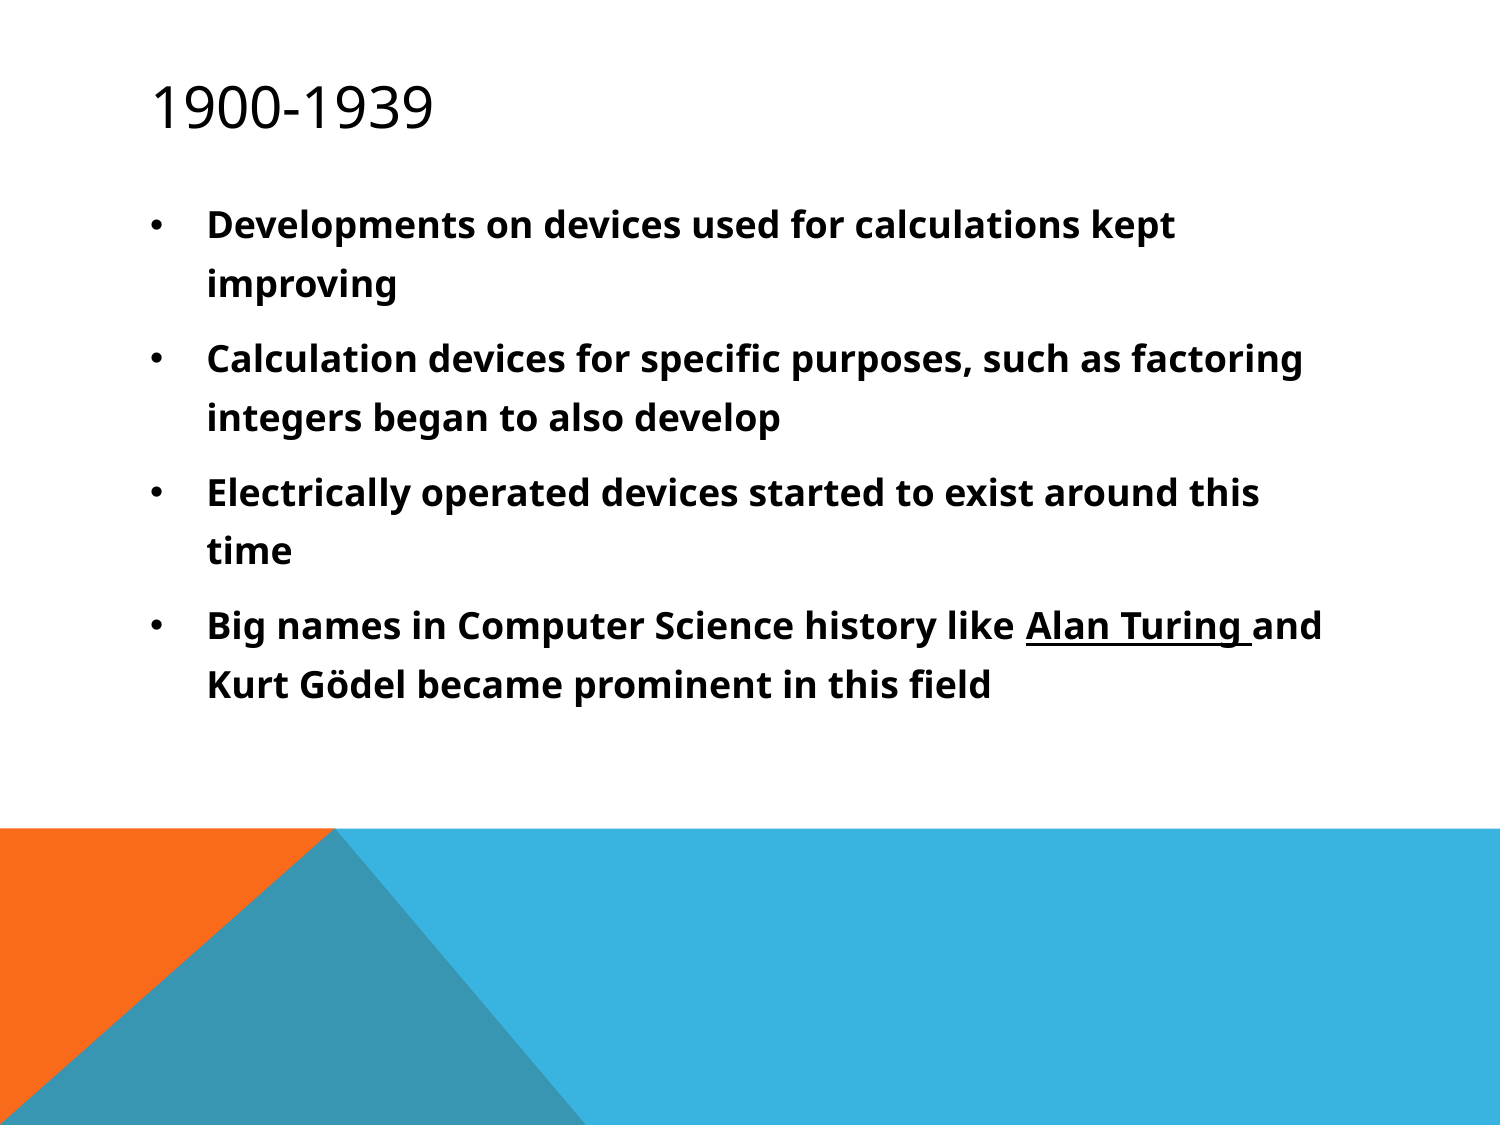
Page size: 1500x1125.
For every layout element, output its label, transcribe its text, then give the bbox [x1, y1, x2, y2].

list Developments on devices used for calculations kept improving Calculation devices for specific purposes, such as factoring integers began to also develop Electrically operated devices started to exist around this time Big names in Computer Science history like Alan Turing and Kurt Gödel became prominent in this field [135, 180, 1369, 768]
title 1900-1939 [135, 60, 1369, 150]
